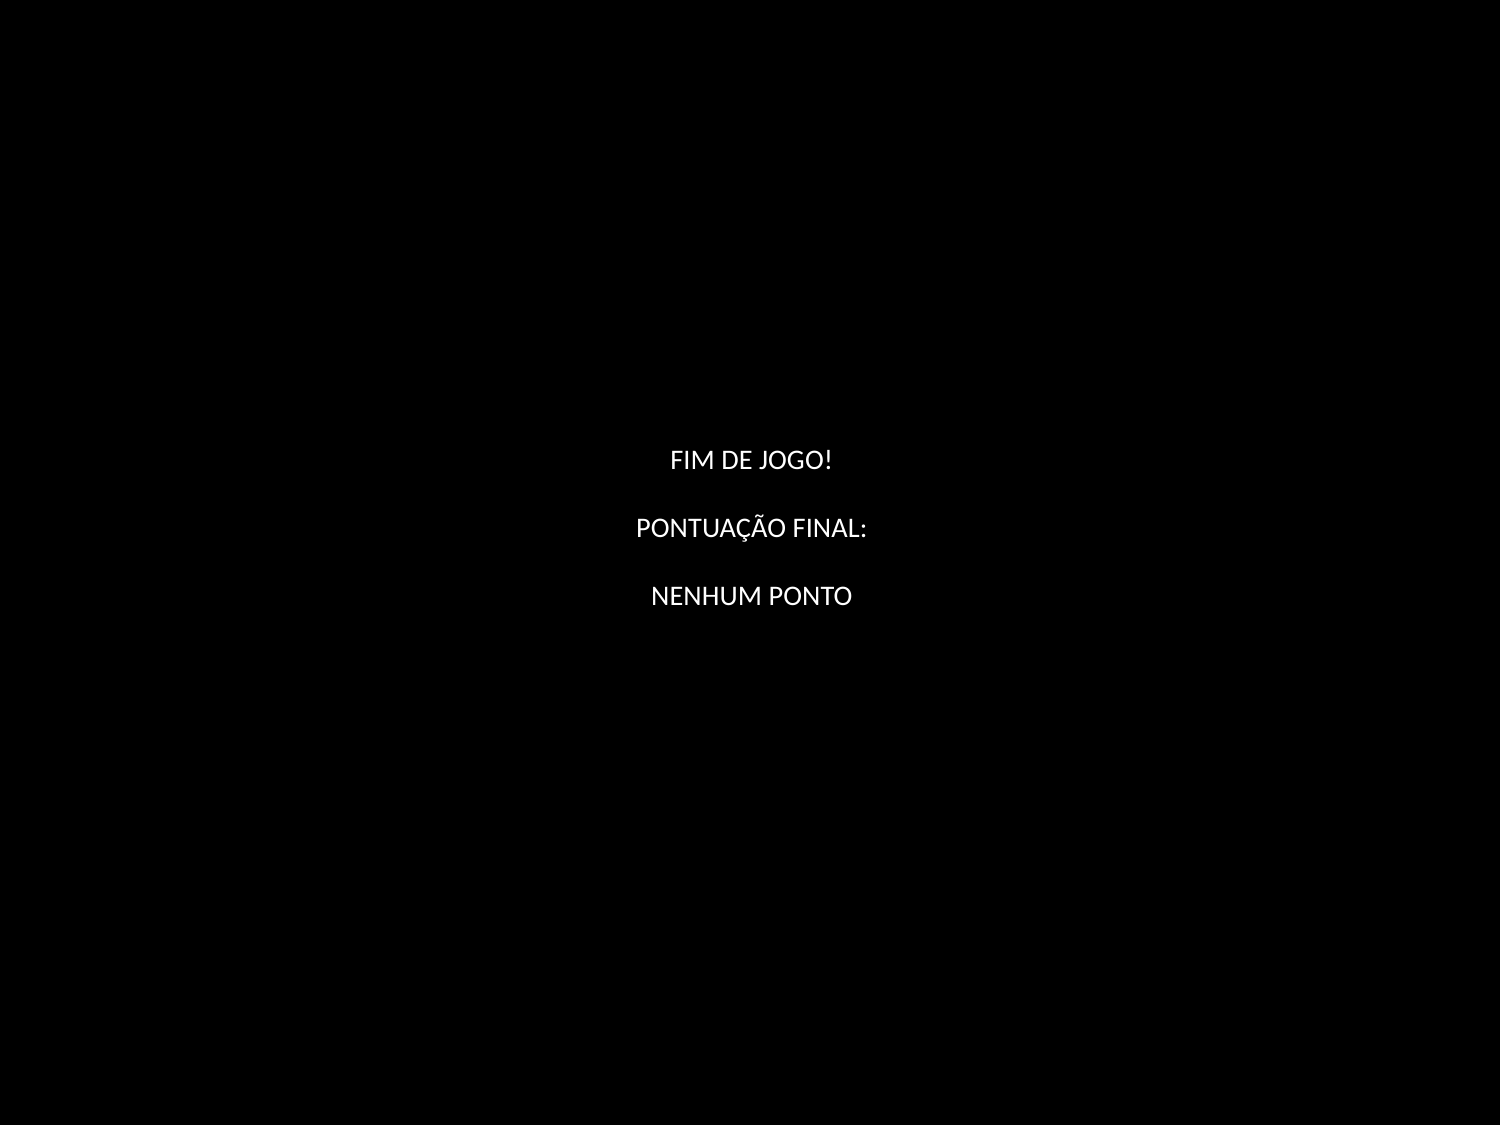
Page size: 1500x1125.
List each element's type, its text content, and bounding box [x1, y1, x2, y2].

title FIM DE JOGO! PONTUAÇÃO FINAL: NENHUM PONTO [76, 432, 1428, 621]
